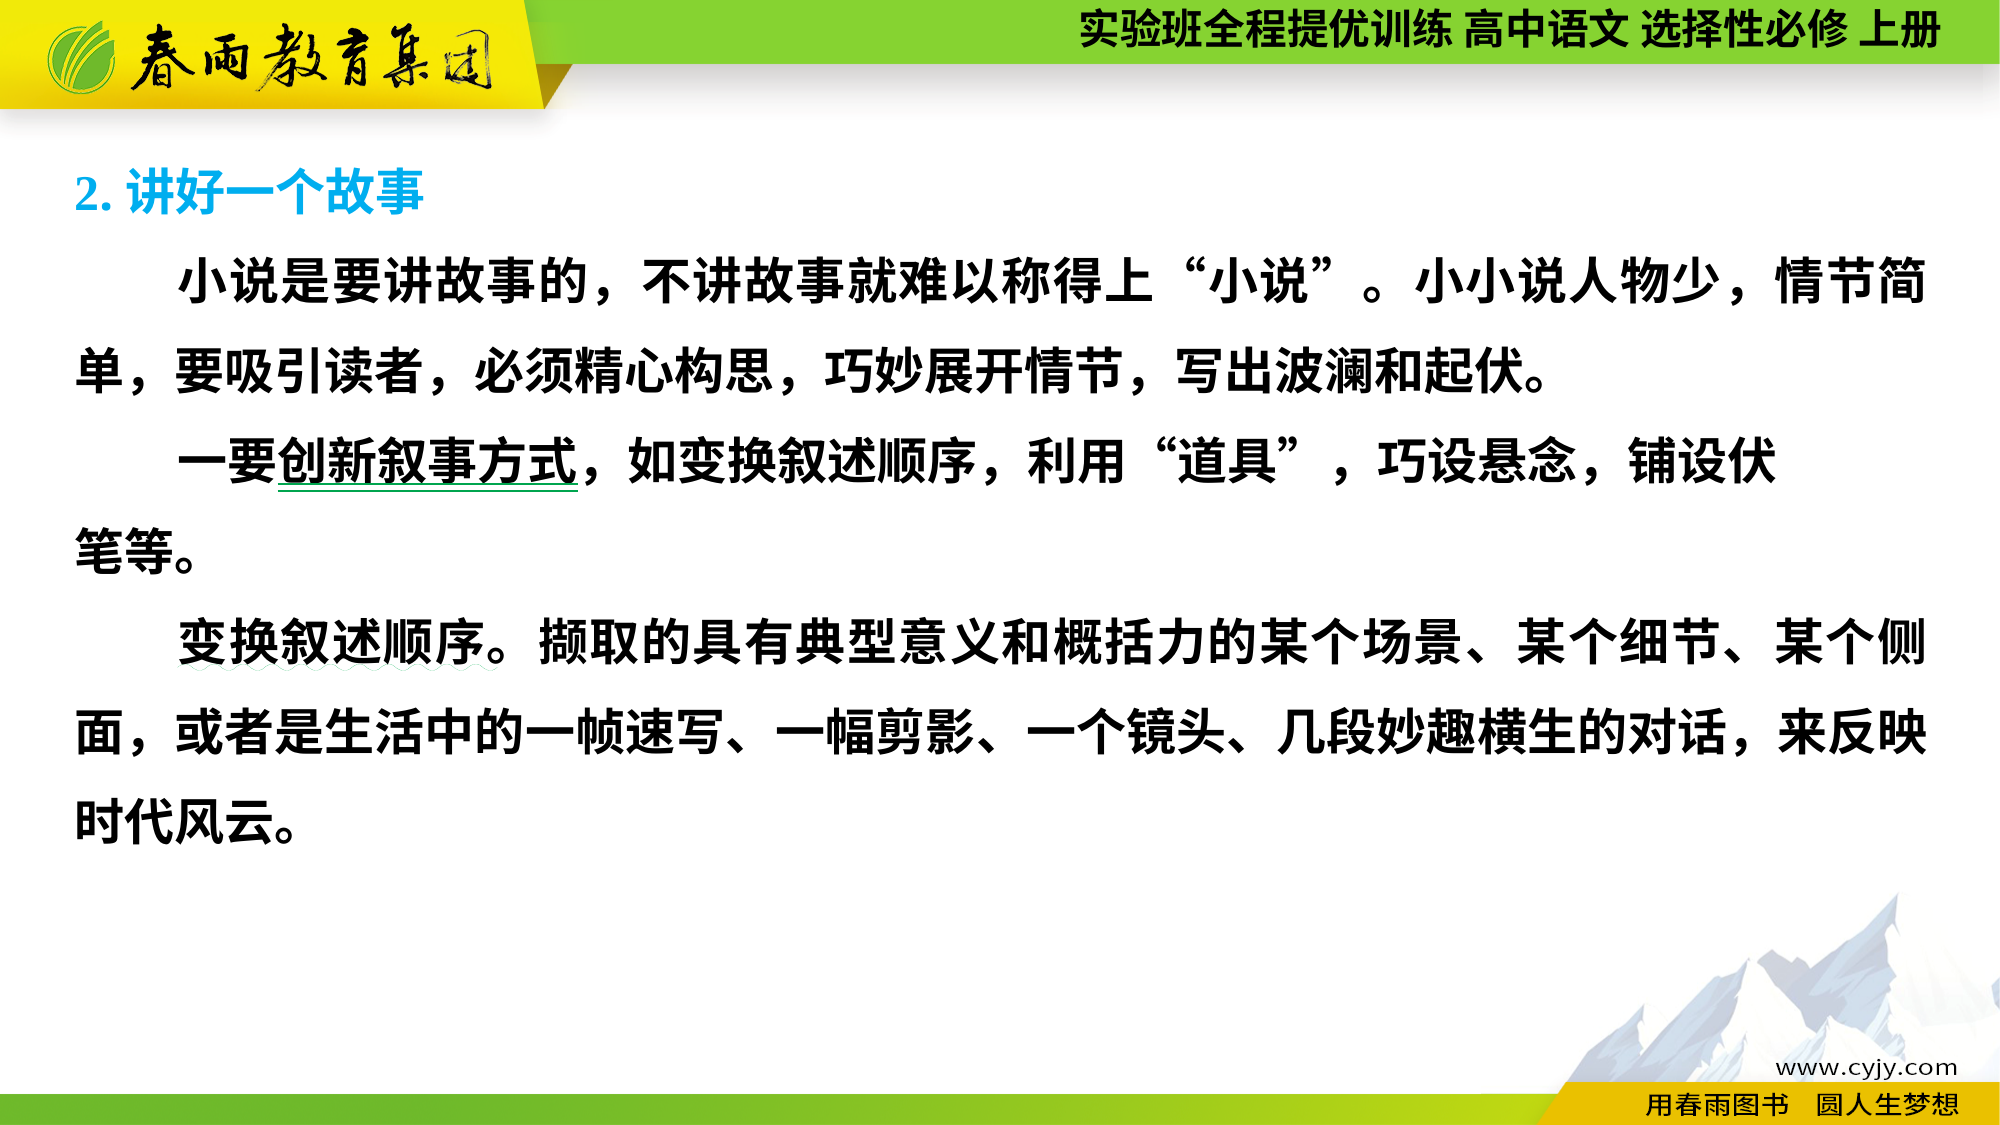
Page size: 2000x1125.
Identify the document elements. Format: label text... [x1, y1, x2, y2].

list 2.讲好一个故事 小说是要讲故事的，不讲故事就难以称得上“小说”。小小说人物少，情节简单，要吸引读者，必须精心构思，巧妙展开情节，写出波澜和起伏。 一要创新叙事方式，如变换叙述顺序，利用“道具”，巧设悬念，铺设伏 笔等。 变换叙述顺序。撷取的具有典型意义和概括力的某个场景、某个细节、某个侧面，或者是生活中的一帧速写、一幅剪影、一个镜头、几段妙趣横生的对话，来反映时代风云。 [59, 122, 1944, 865]
picture [0, 0, 2000, 1125]
